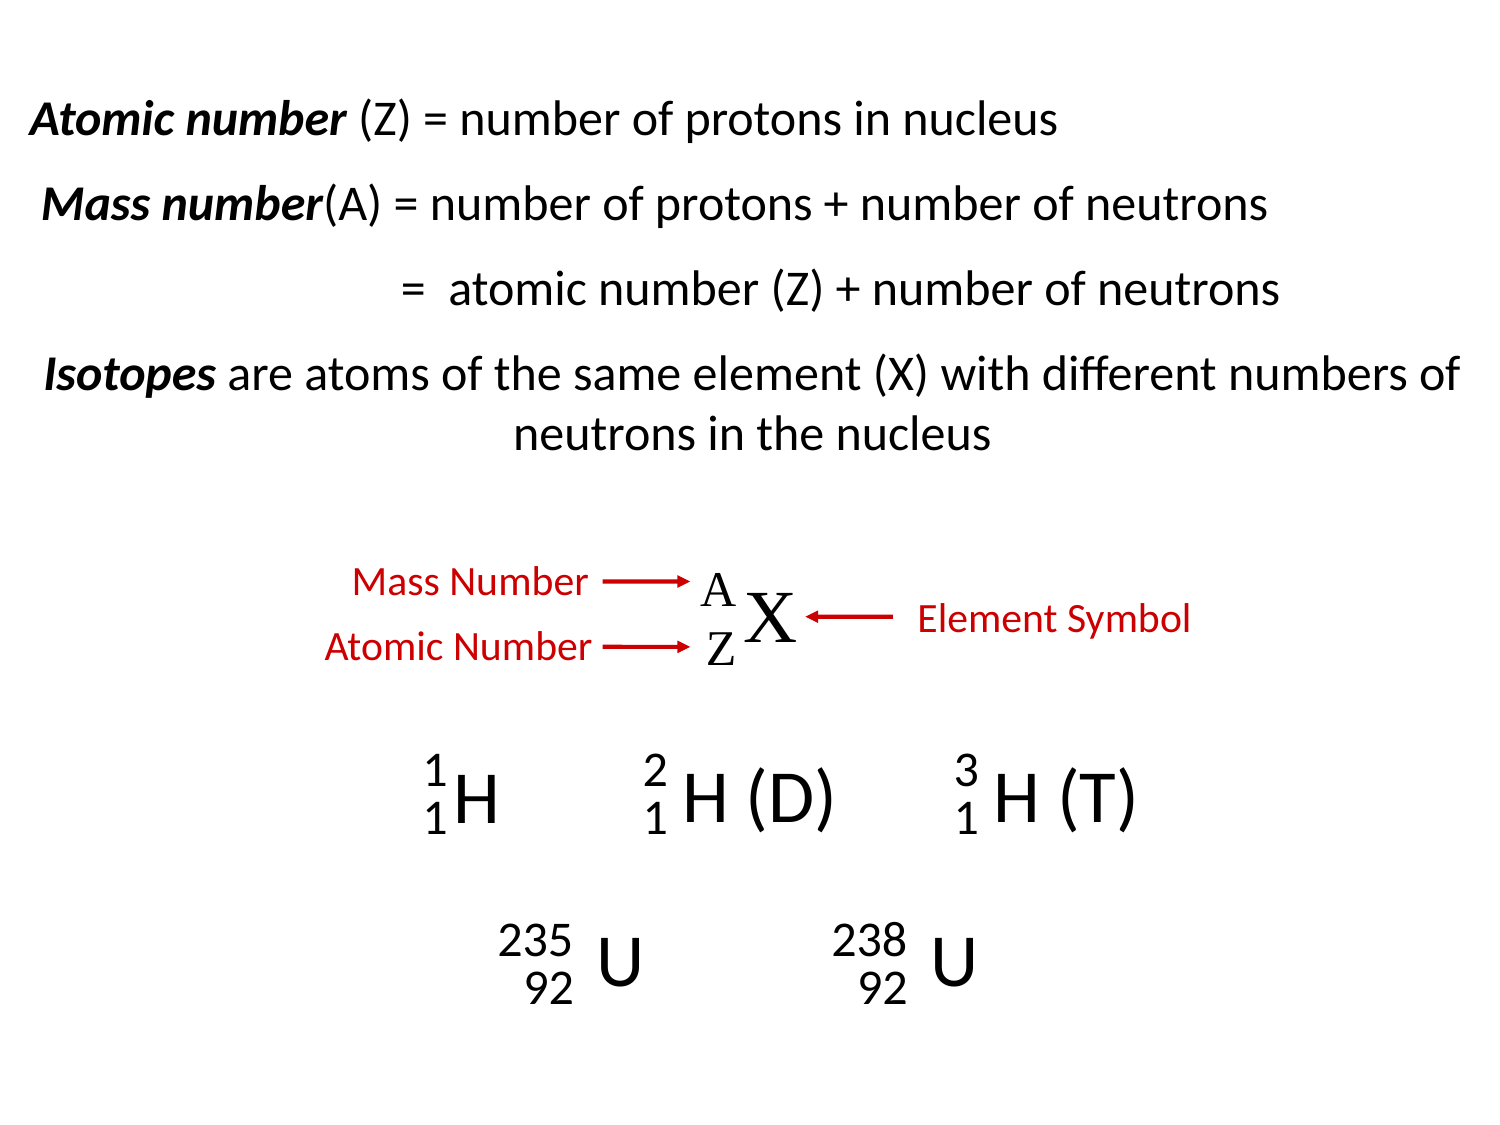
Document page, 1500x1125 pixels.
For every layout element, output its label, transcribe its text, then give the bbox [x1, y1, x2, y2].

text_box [805, 583, 1222, 649]
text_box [692, 548, 813, 683]
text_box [299, 610, 691, 677]
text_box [405, 728, 1168, 853]
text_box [478, 898, 997, 1023]
text_box Atomic number (Z) = number of protons in nucleus Mass number(A) = number of protons + number of neutrons = atomic number (Z) + number of neutrons Isotopes are atoms of the same element (X) with different numbers of neutrons in the nucleus [14, 77, 1490, 468]
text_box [325, 546, 691, 610]
